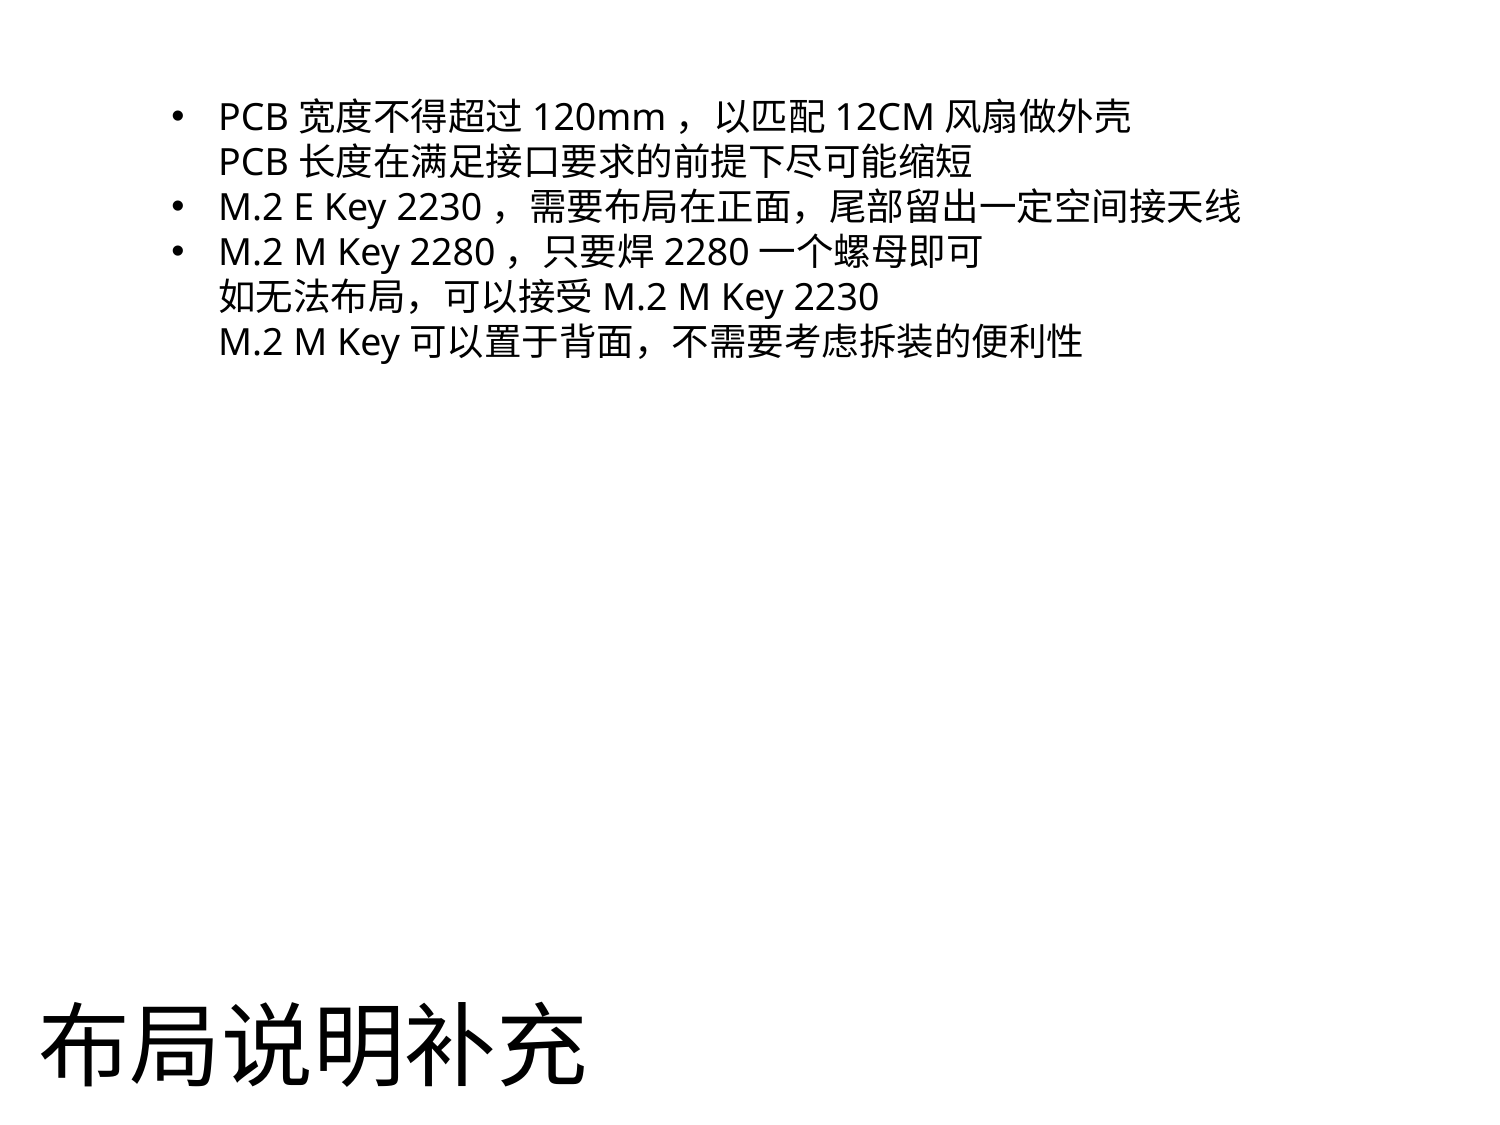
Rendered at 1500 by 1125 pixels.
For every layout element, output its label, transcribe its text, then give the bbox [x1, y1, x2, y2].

text_box PCB宽度不得超过120mm，以匹配12CM风扇做外壳 PCB长度在满足接口要求的前提下尽可能缩短 M.2 E Key 2230，需要布局在正面，尾部留出一定空间接天线 M.2 M Key 2280，只要焊2280一个螺母即可 如无法布局，可以接受M.2 M Key 2230 M.2 M Key可以置于背面，不需要考虑拆装的便利性 [156, 85, 1395, 371]
text_box 布局说明补充 [23, 980, 654, 1106]
